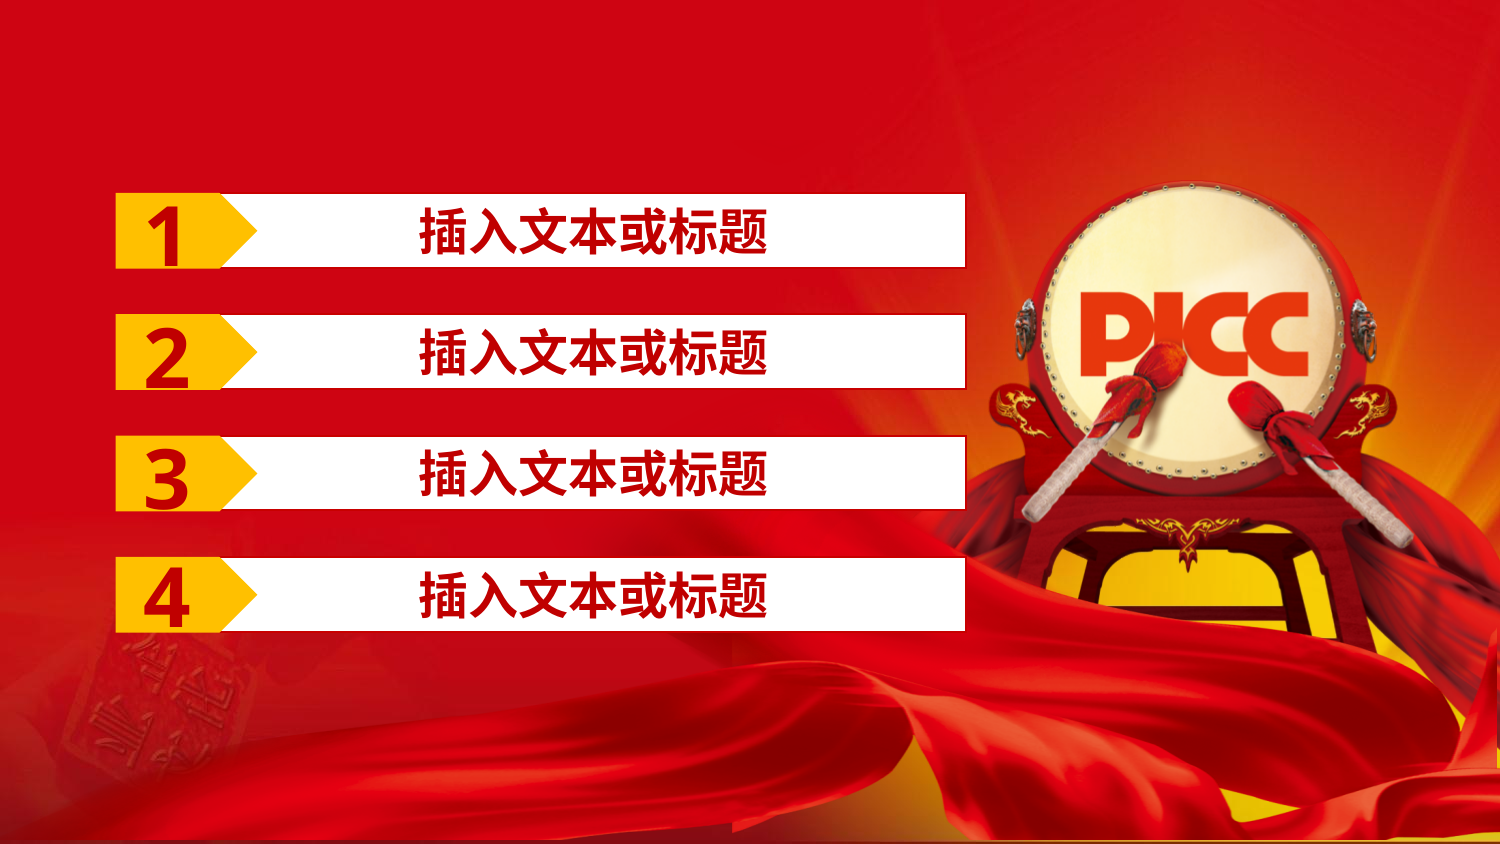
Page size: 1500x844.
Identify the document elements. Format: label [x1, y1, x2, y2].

text_box [0, 0, 1500, 660]
text_box [115, 536, 967, 653]
text_box [115, 418, 967, 535]
text_box [115, 175, 967, 292]
text_box [115, 297, 967, 414]
picture [0, 660, 1500, 840]
text_box [0, 840, 1500, 844]
